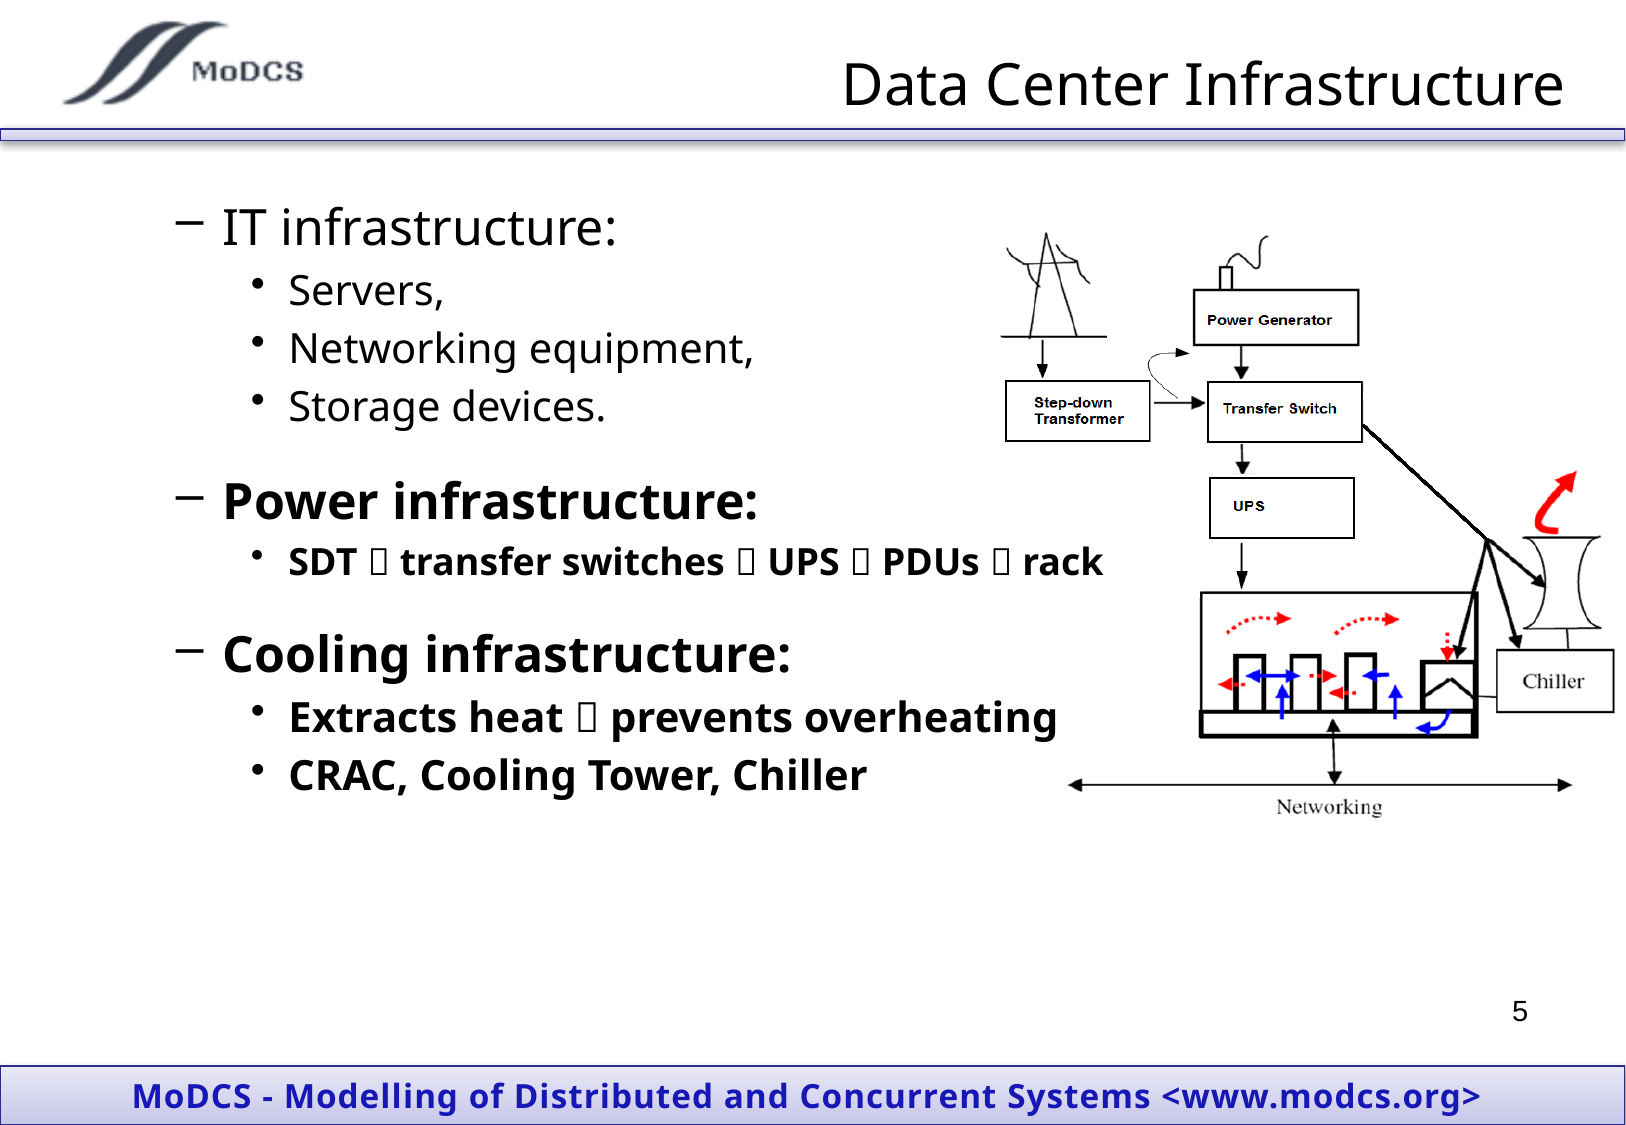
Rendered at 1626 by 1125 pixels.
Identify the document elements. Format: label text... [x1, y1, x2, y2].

picture [0, 0, 425, 128]
list IT infrastructure: Servers, Networking equipment, Storage devices. Power infrastructure: SDT  transfer switches  UPS  PDUs  rack Cooling infrastructure: Extracts heat  prevents overheating CRAC, Cooling Tower, Chiller [85, 187, 1549, 950]
slide_number 5 [1163, 984, 1544, 1055]
picture [996, 222, 1625, 821]
title Data Center Infrastructure [390, 34, 1581, 130]
